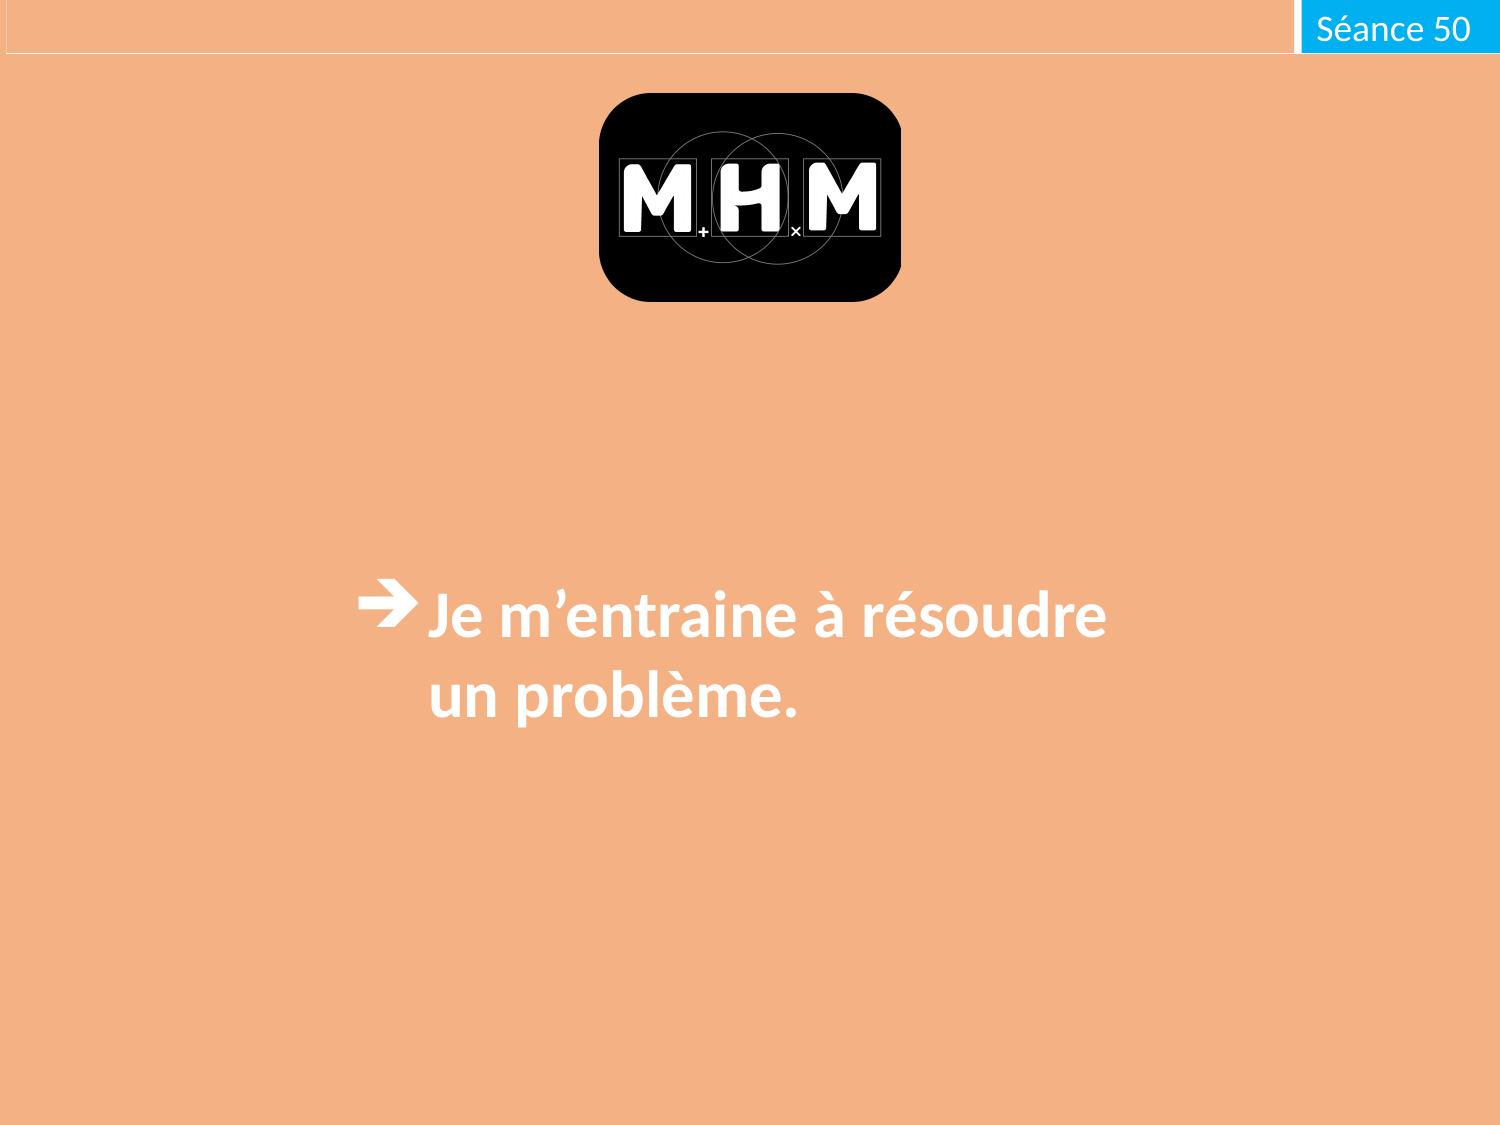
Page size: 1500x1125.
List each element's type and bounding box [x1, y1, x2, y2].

text_box [0, 54, 1500, 1125]
